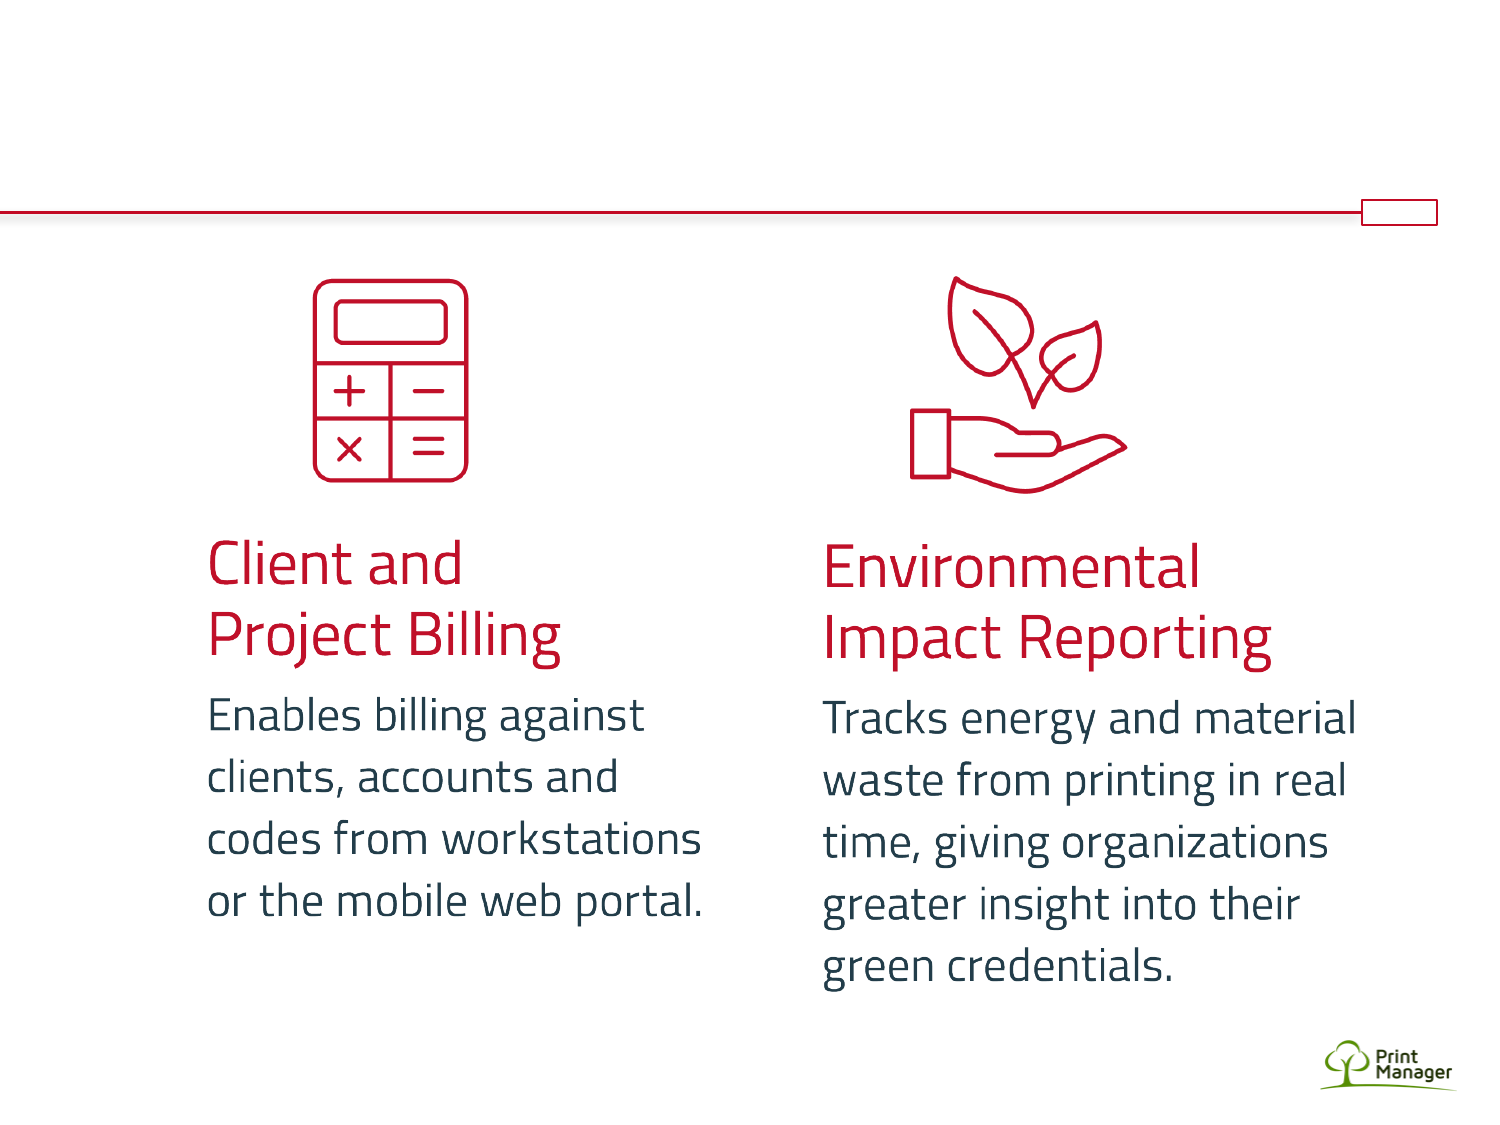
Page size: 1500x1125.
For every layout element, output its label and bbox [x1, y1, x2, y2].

text_box [1362, 200, 1438, 225]
picture [1312, 1032, 1464, 1101]
picture [812, 274, 1367, 1002]
picture [187, 274, 711, 935]
